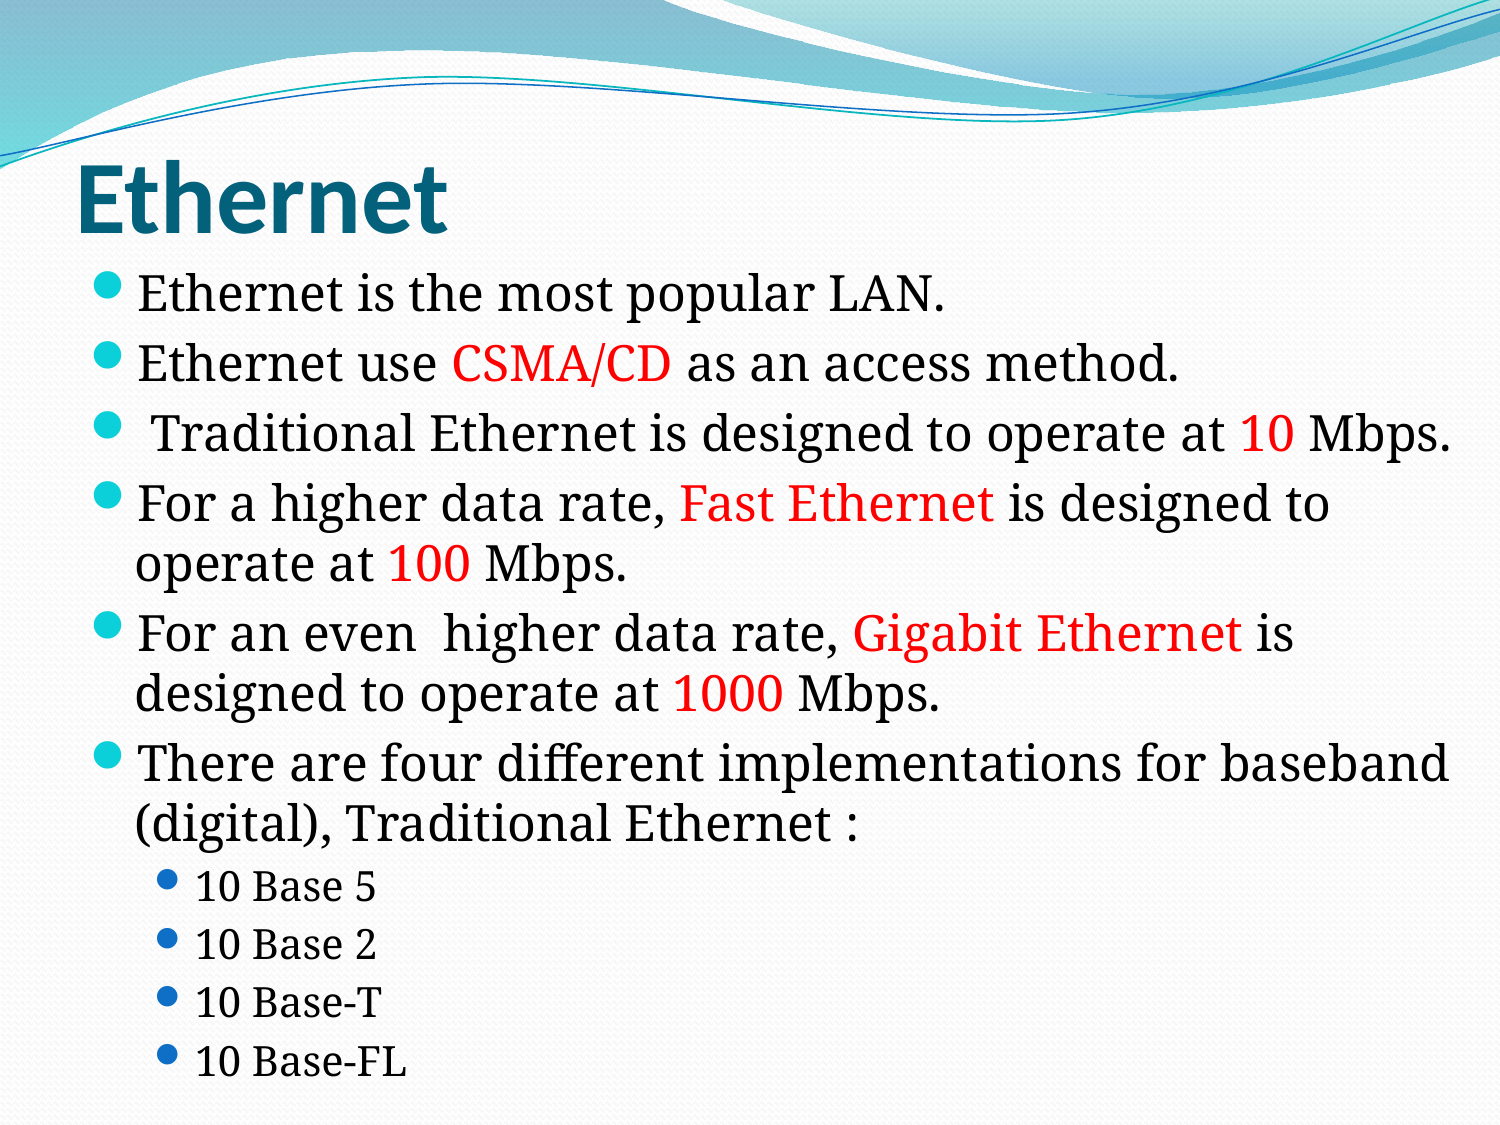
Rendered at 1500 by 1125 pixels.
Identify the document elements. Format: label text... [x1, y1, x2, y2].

title Ethernet [75, 66, 1425, 253]
list Ethernet is the most popular LAN. Ethernet use CSMA/CD as an access method. Traditional Ethernet is designed to operate at 10 Mbps. For a higher data rate, Fast Ethernet is designed to operate at 100 Mbps. For an even higher data rate, Gigabit Ethernet is designed to operate at 1000 Mbps. There are four different implementations for baseband (digital), Traditional Ethernet : 10 Base 5 10 Base 2 10 Base-T 10 Base-FL [75, 253, 1500, 1062]
